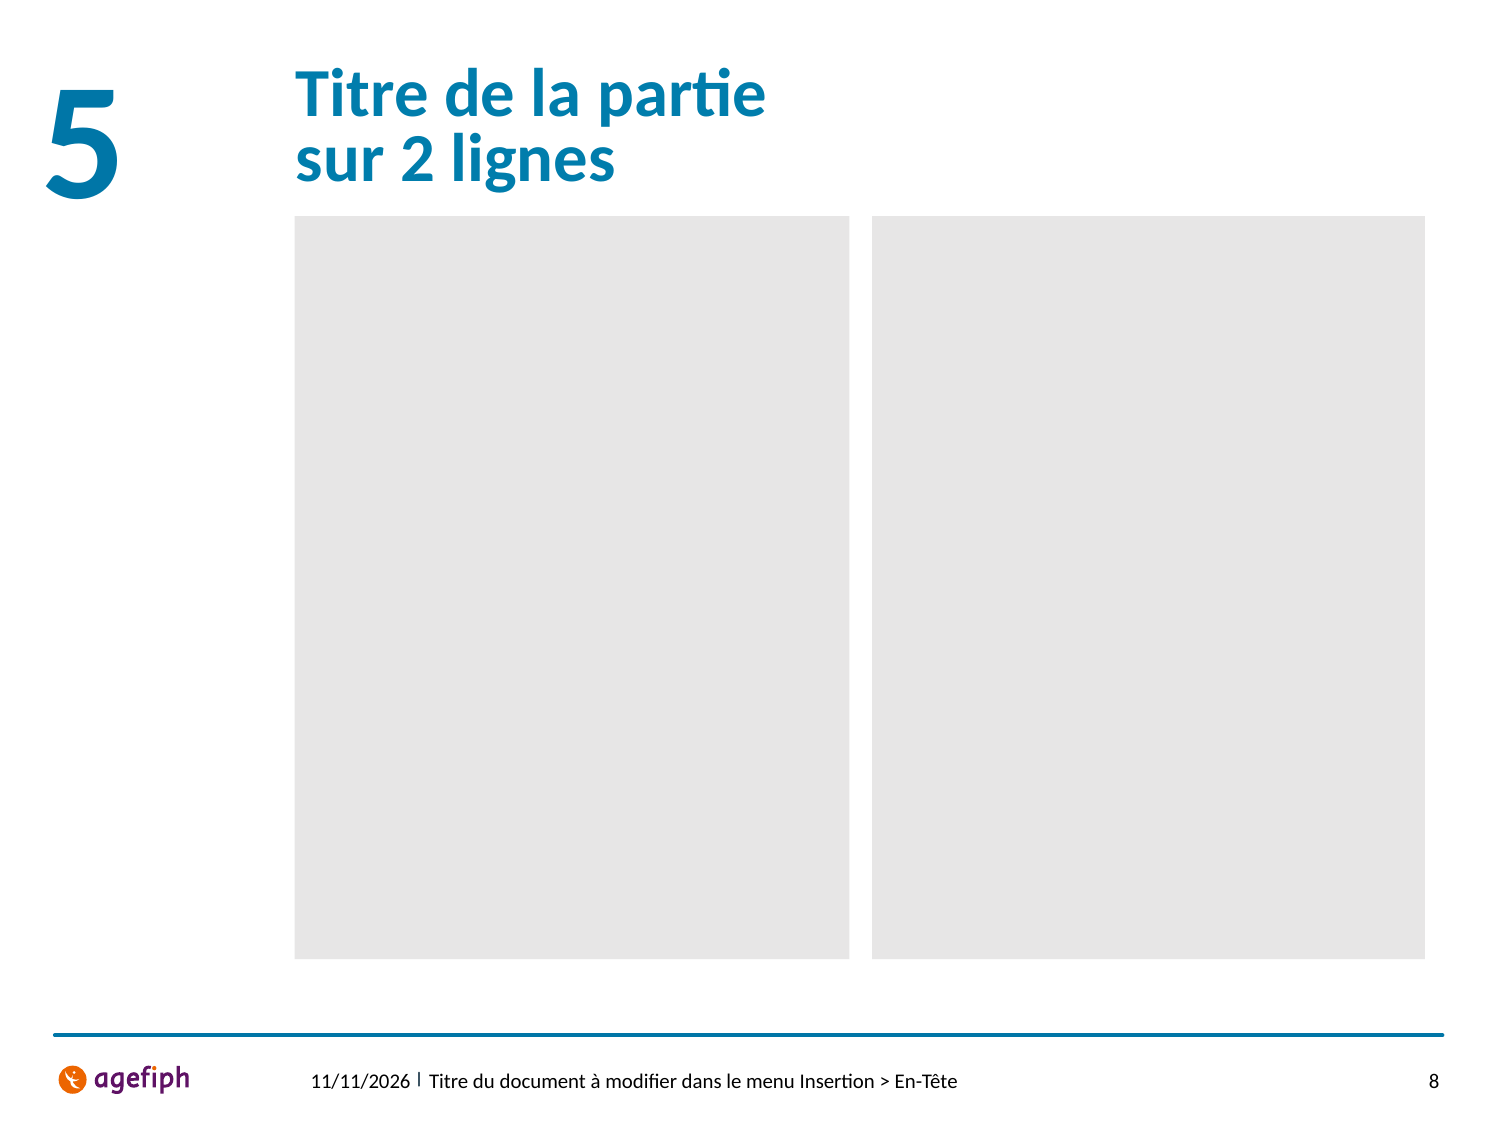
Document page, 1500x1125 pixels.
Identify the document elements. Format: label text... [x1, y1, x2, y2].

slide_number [254, 1051, 414, 1111]
text_box [294, 215, 850, 960]
text_box [871, 215, 1426, 960]
list 5 [41, 43, 249, 201]
footer Titre du document à modifier dans le menu Insertion > En-Tête [414, 1051, 1086, 1111]
slide_number 8 [1116, 1051, 1455, 1111]
title Titre de la partie sur 2 lignes [280, 71, 1427, 187]
